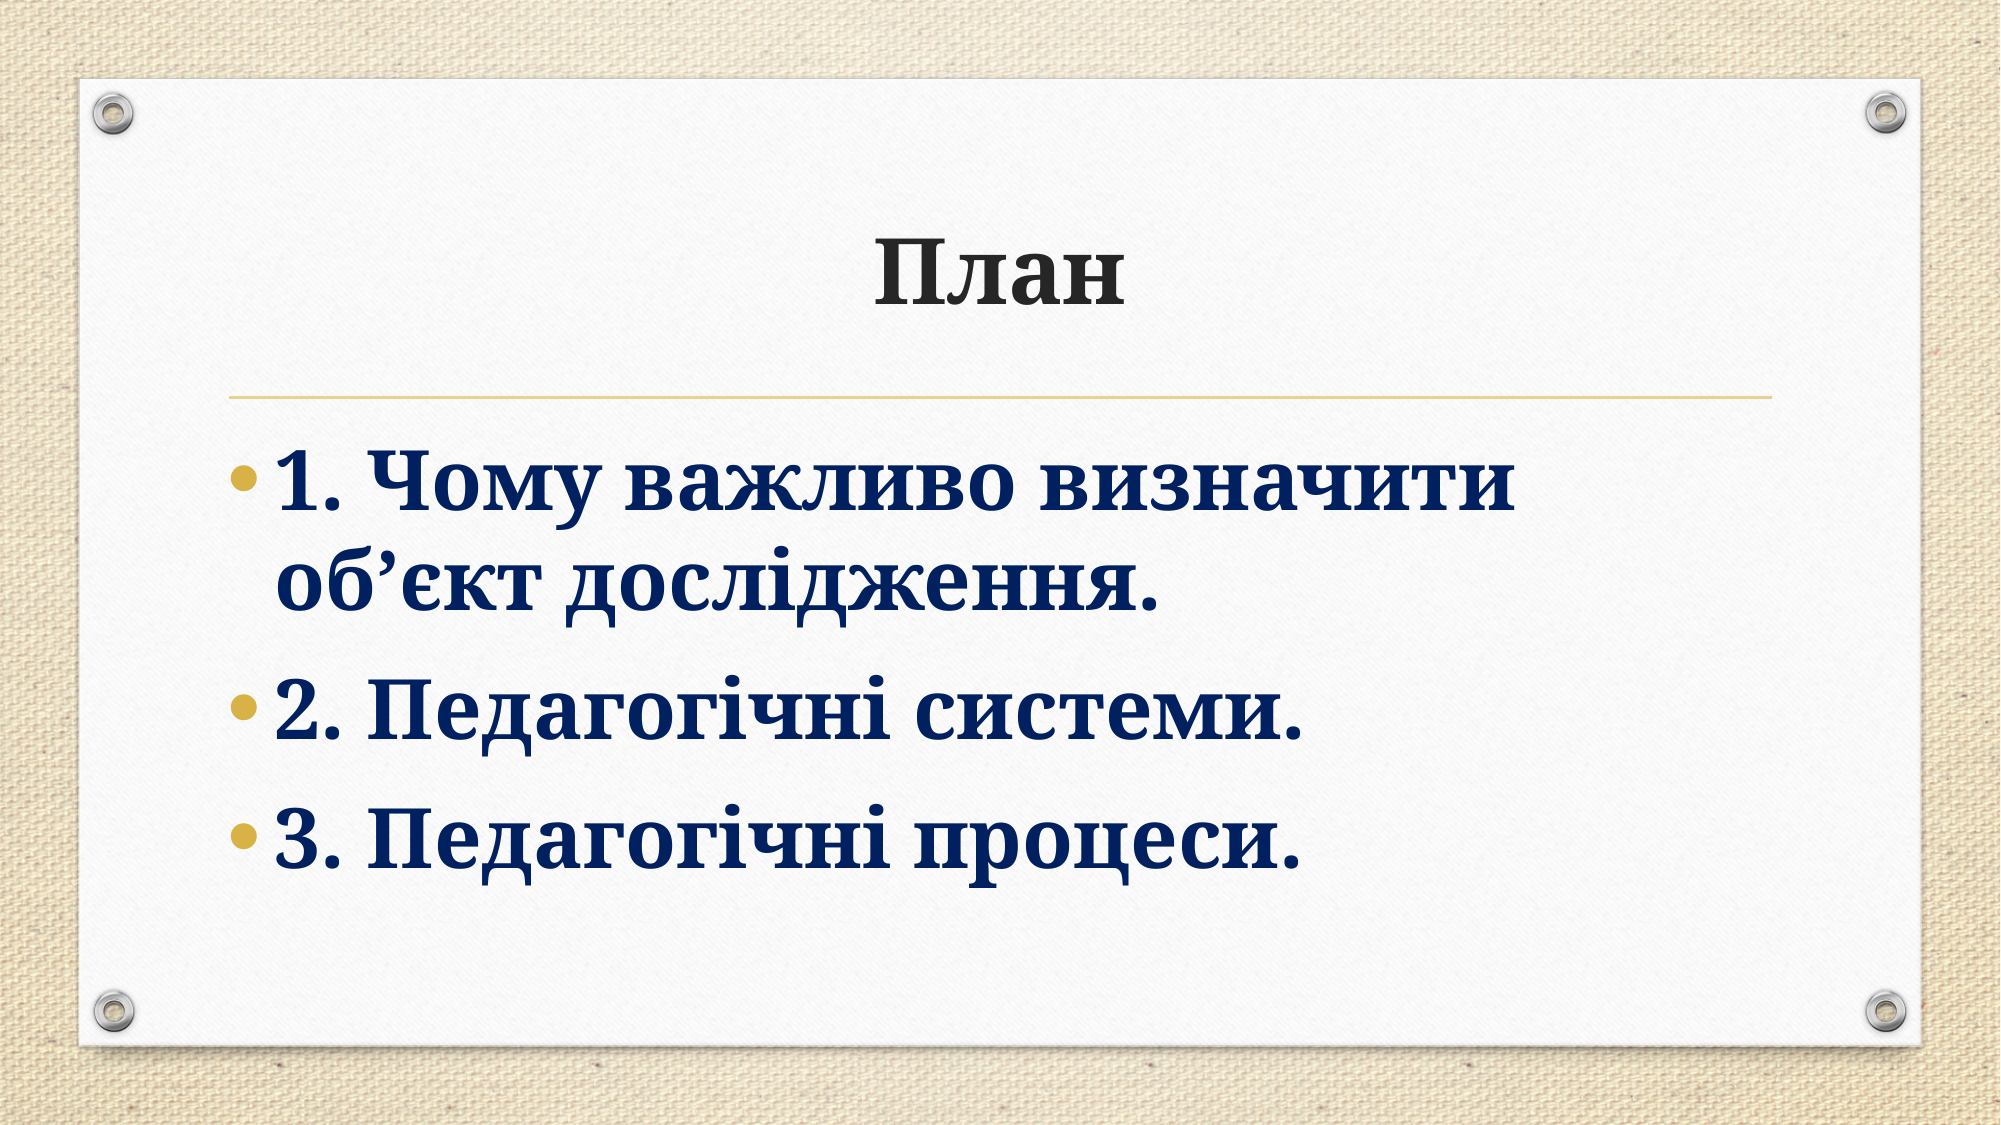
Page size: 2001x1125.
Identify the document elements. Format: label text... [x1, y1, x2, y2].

title План [212, 161, 1788, 375]
list 1. Чому важливо визначити об’єкт дослідження. 2. Педагогічні системи. 3. Педагогічні процеси. [212, 419, 1788, 964]
picture [0, 0, 2001, 1125]
